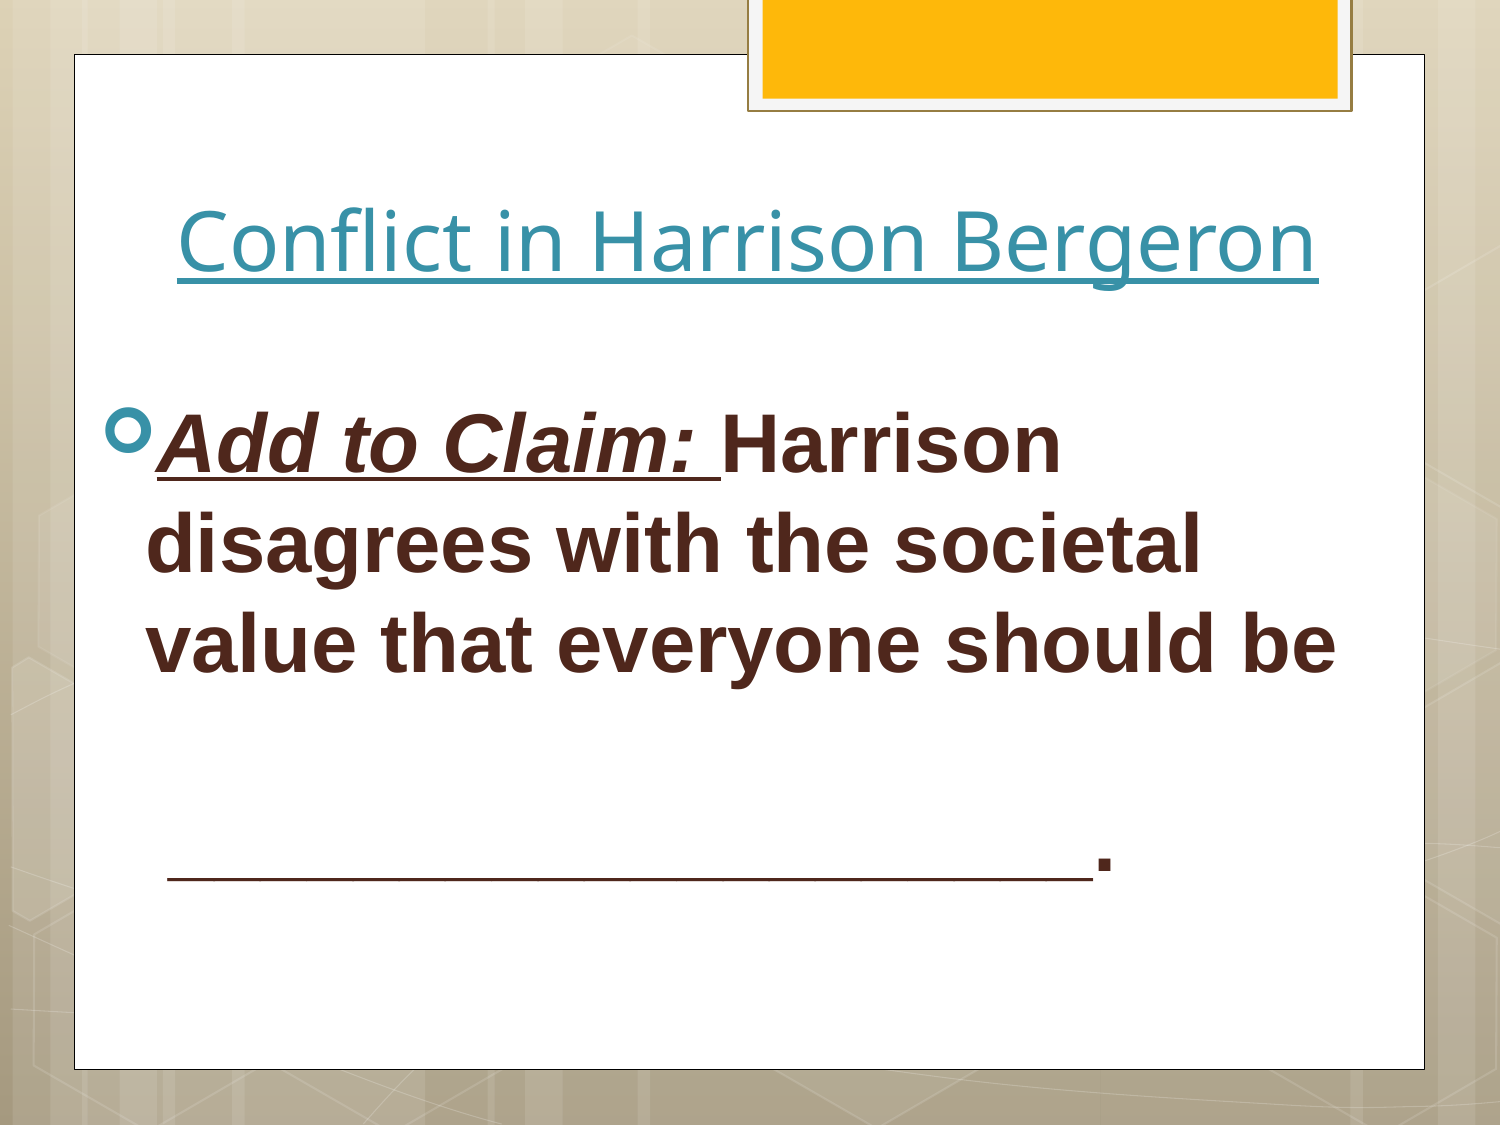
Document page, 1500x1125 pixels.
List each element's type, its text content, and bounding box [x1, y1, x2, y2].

list Add to Claim: Harrison disagrees with the societal value that everyone should be ____________________. [73, 381, 1422, 957]
title Conflict in Harrison Bergeron [73, 108, 1422, 296]
